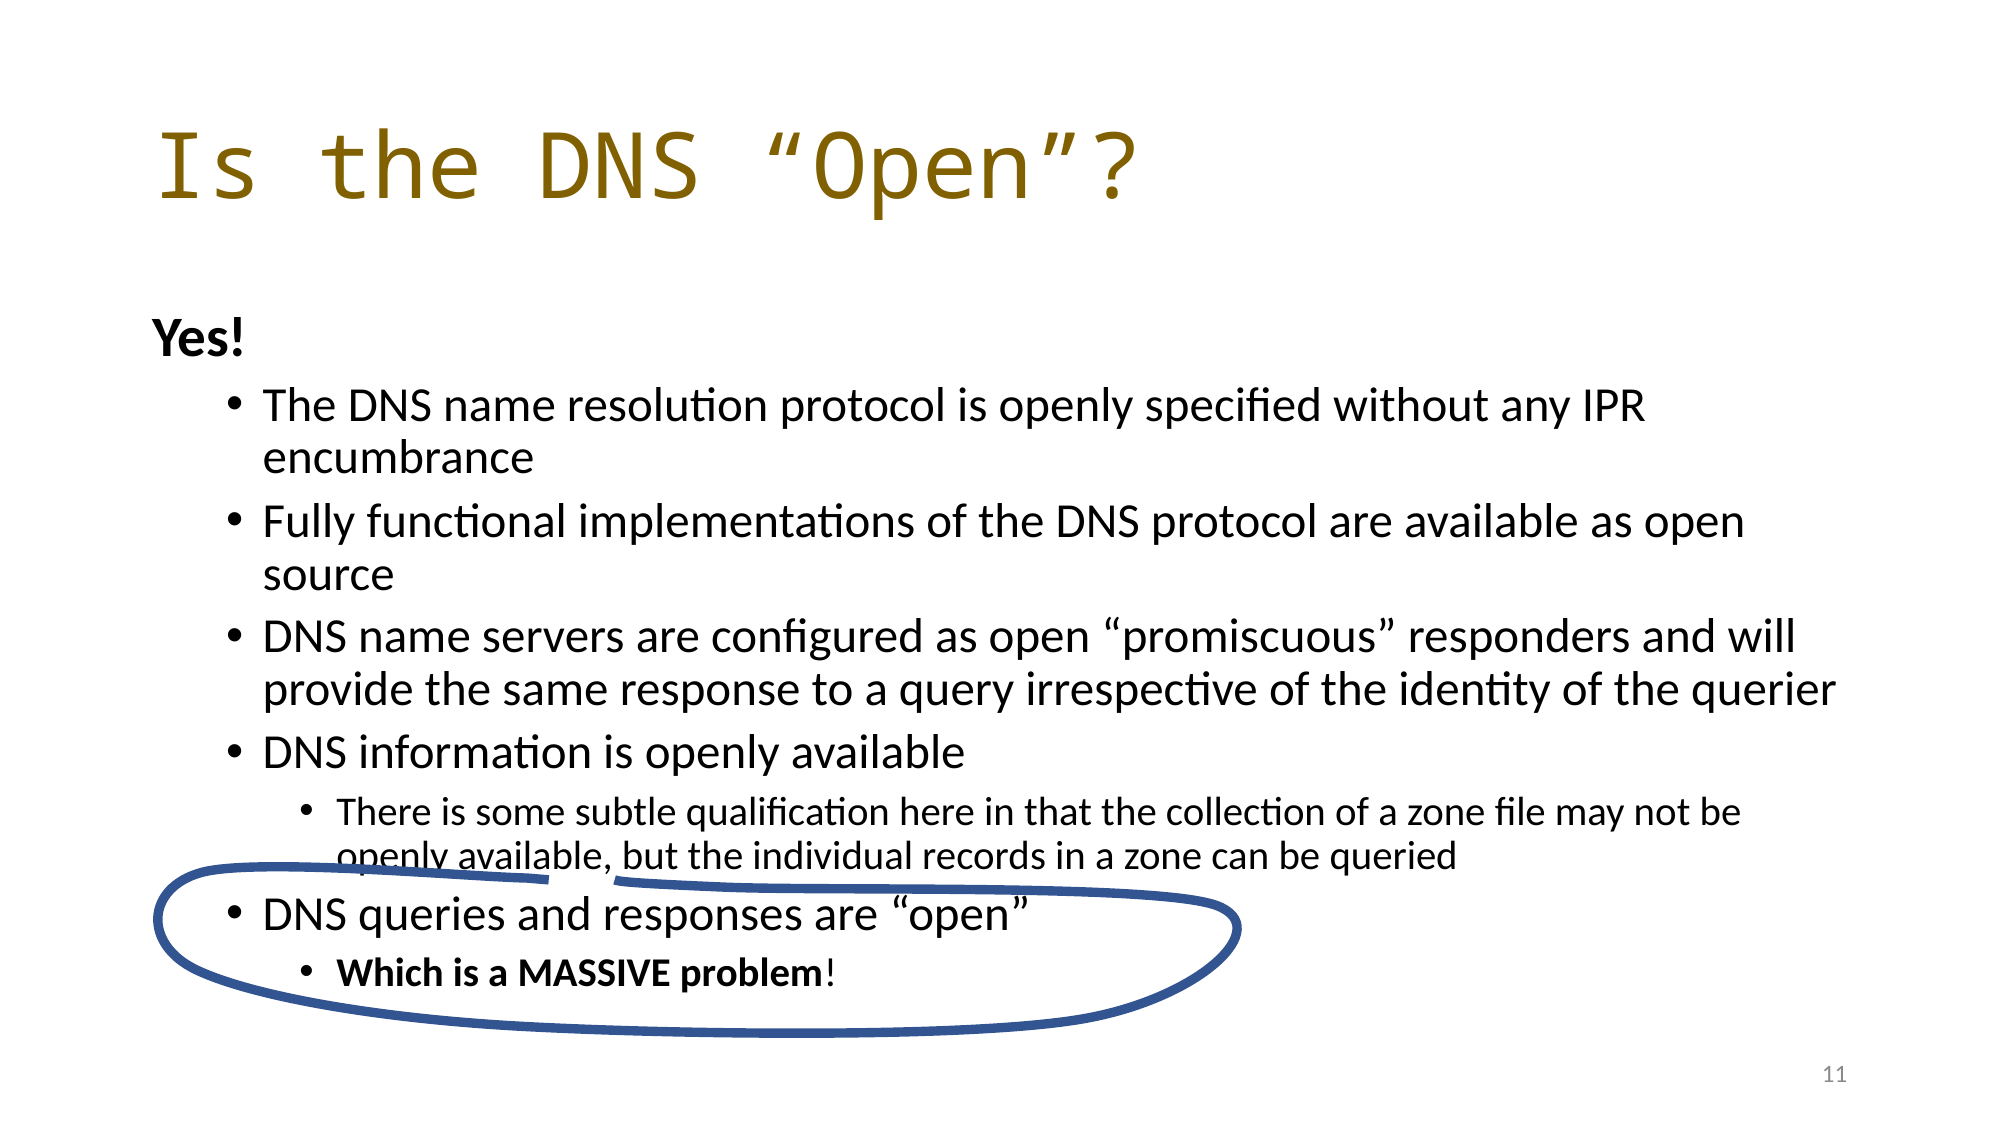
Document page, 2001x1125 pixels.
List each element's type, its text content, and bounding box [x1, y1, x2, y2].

list Yes! The DNS name resolution protocol is openly specified without any IPR encumbrance Fully functional implementations of the DNS protocol are available as open source DNS name servers are configured as open “promiscuous” responders and will provide the same response to a query irrespective of the identity of the querier DNS information is openly available There is some subtle qualification here in that the collection of a zone file may not be openly available, but the individual records in a zone can be queried DNS queries and responses are “open” Which is a MASSIVE problem! [137, 299, 1863, 1014]
text_box [156, 865, 1239, 1035]
slide_number 11 [1412, 1042, 1863, 1103]
title Is the DNS “Open”? [137, 59, 1863, 278]
